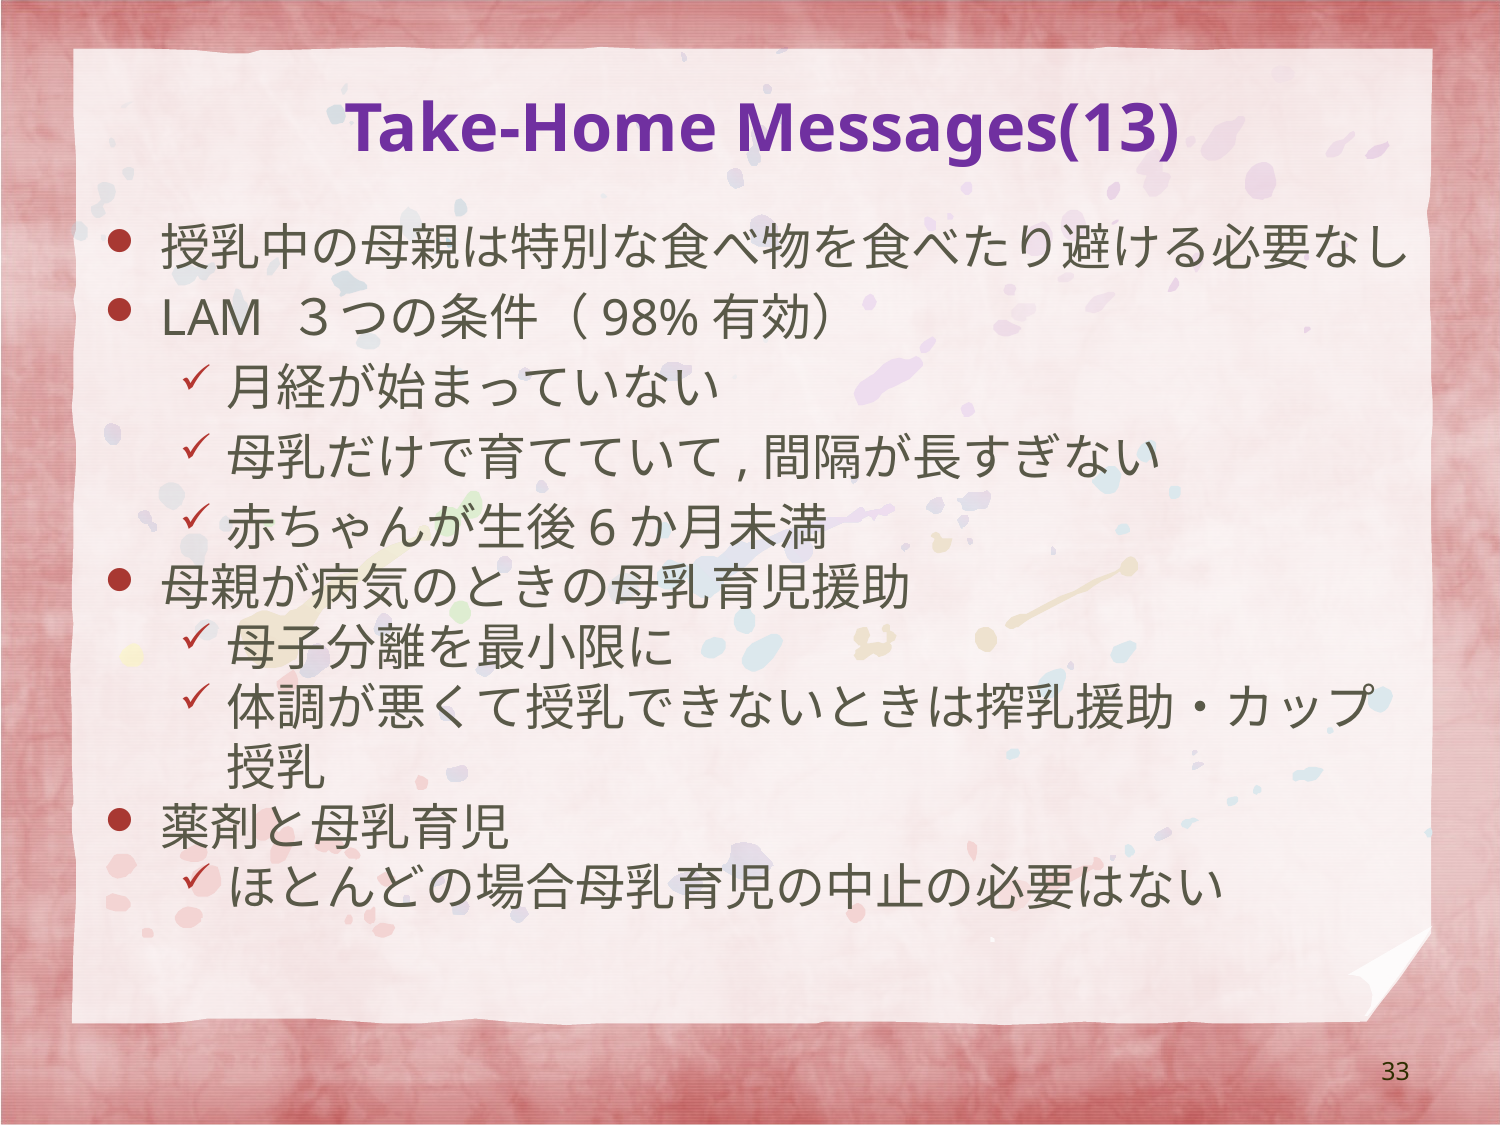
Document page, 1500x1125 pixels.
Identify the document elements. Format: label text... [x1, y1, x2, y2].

picture [0, 0, 1500, 1125]
list 授乳中の母親は特別な食べ物を食べたり避ける必要なし LAM ３つの条件（98%有効） 月経が始まっていない 母乳だけで育てていて,間隔が長すぎない 赤ちゃんが生後6か月未満 母親が病気のときの母乳育児援助 母子分離を最小限に 体調が悪くて授乳できないときは搾乳援助・カップ授乳 薬剤と母乳育児 ほとんどの場合母乳育児の中止の必要はない [89, 207, 1437, 951]
slide_number 33 [1074, 1042, 1425, 1103]
title Take-Home Messages(13) [159, 66, 1367, 184]
